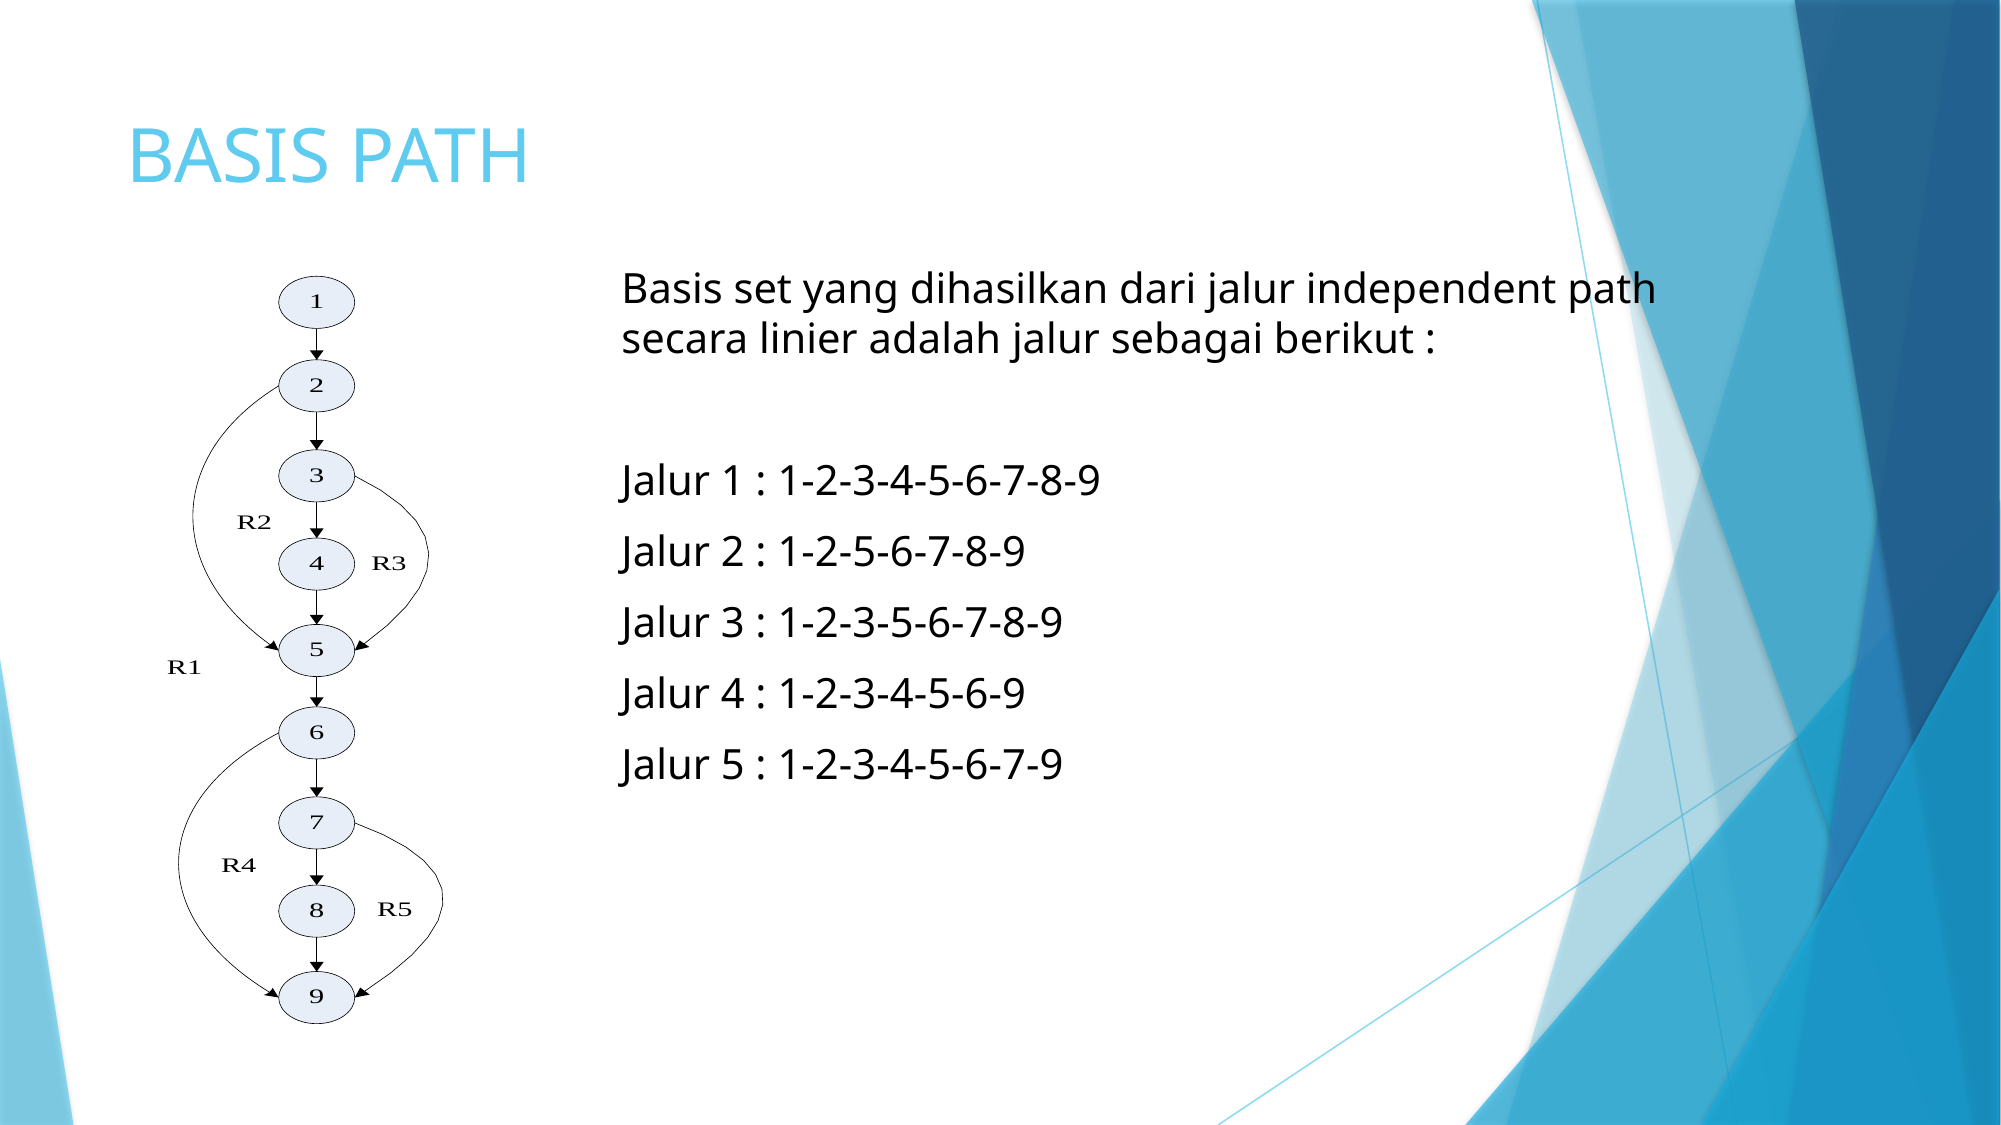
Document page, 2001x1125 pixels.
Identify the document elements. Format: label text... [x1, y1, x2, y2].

title BASIS PATH [111, 99, 1522, 317]
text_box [140, 273, 523, 1027]
list Basis set yang dihasilkan dari jalur independent path secara linier adalah jalur sebagai berikut : Jalur 1 : 1-2-3-4-5-6-7-8-9 Jalur 2 : 1-2-5-6-7-8-9 Jalur 3 : 1-2-3-5-6-7-8-9 Jalur 4 : 1-2-3-4-5-6-9 Jalur 5 : 1-2-3-4-5-6-7-9 [606, 254, 1713, 1074]
